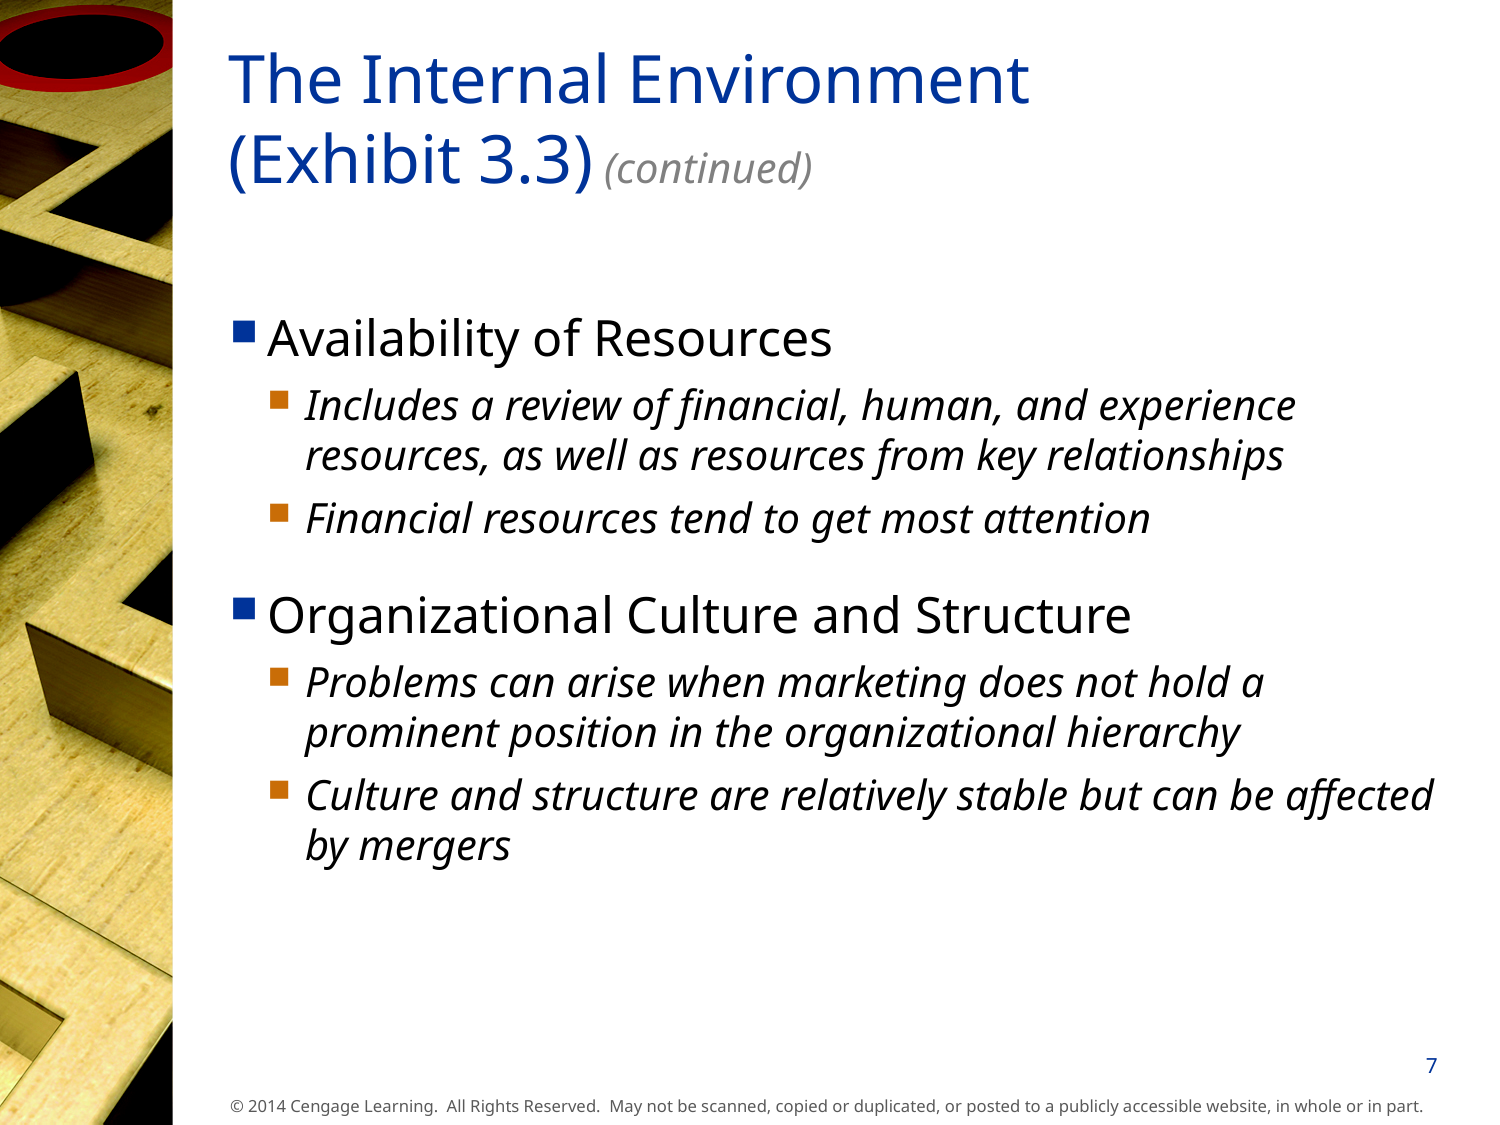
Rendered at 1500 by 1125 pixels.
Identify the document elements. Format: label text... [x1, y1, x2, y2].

title The Internal Environment (Exhibit 3.3) (continued) [213, 29, 1454, 213]
slide_number 7 [1386, 1037, 1478, 1097]
list Availability of Resources Includes a review of financial, human, and experience resources, as well as resources from key relationships Financial resources tend to get most attention Organizational Culture and Structure Problems can arise when marketing does not hold a prominent position in the organizational hierarchy Culture and structure are relatively stable but can be affected by mergers [215, 212, 1478, 981]
picture [0, 0, 173, 1125]
